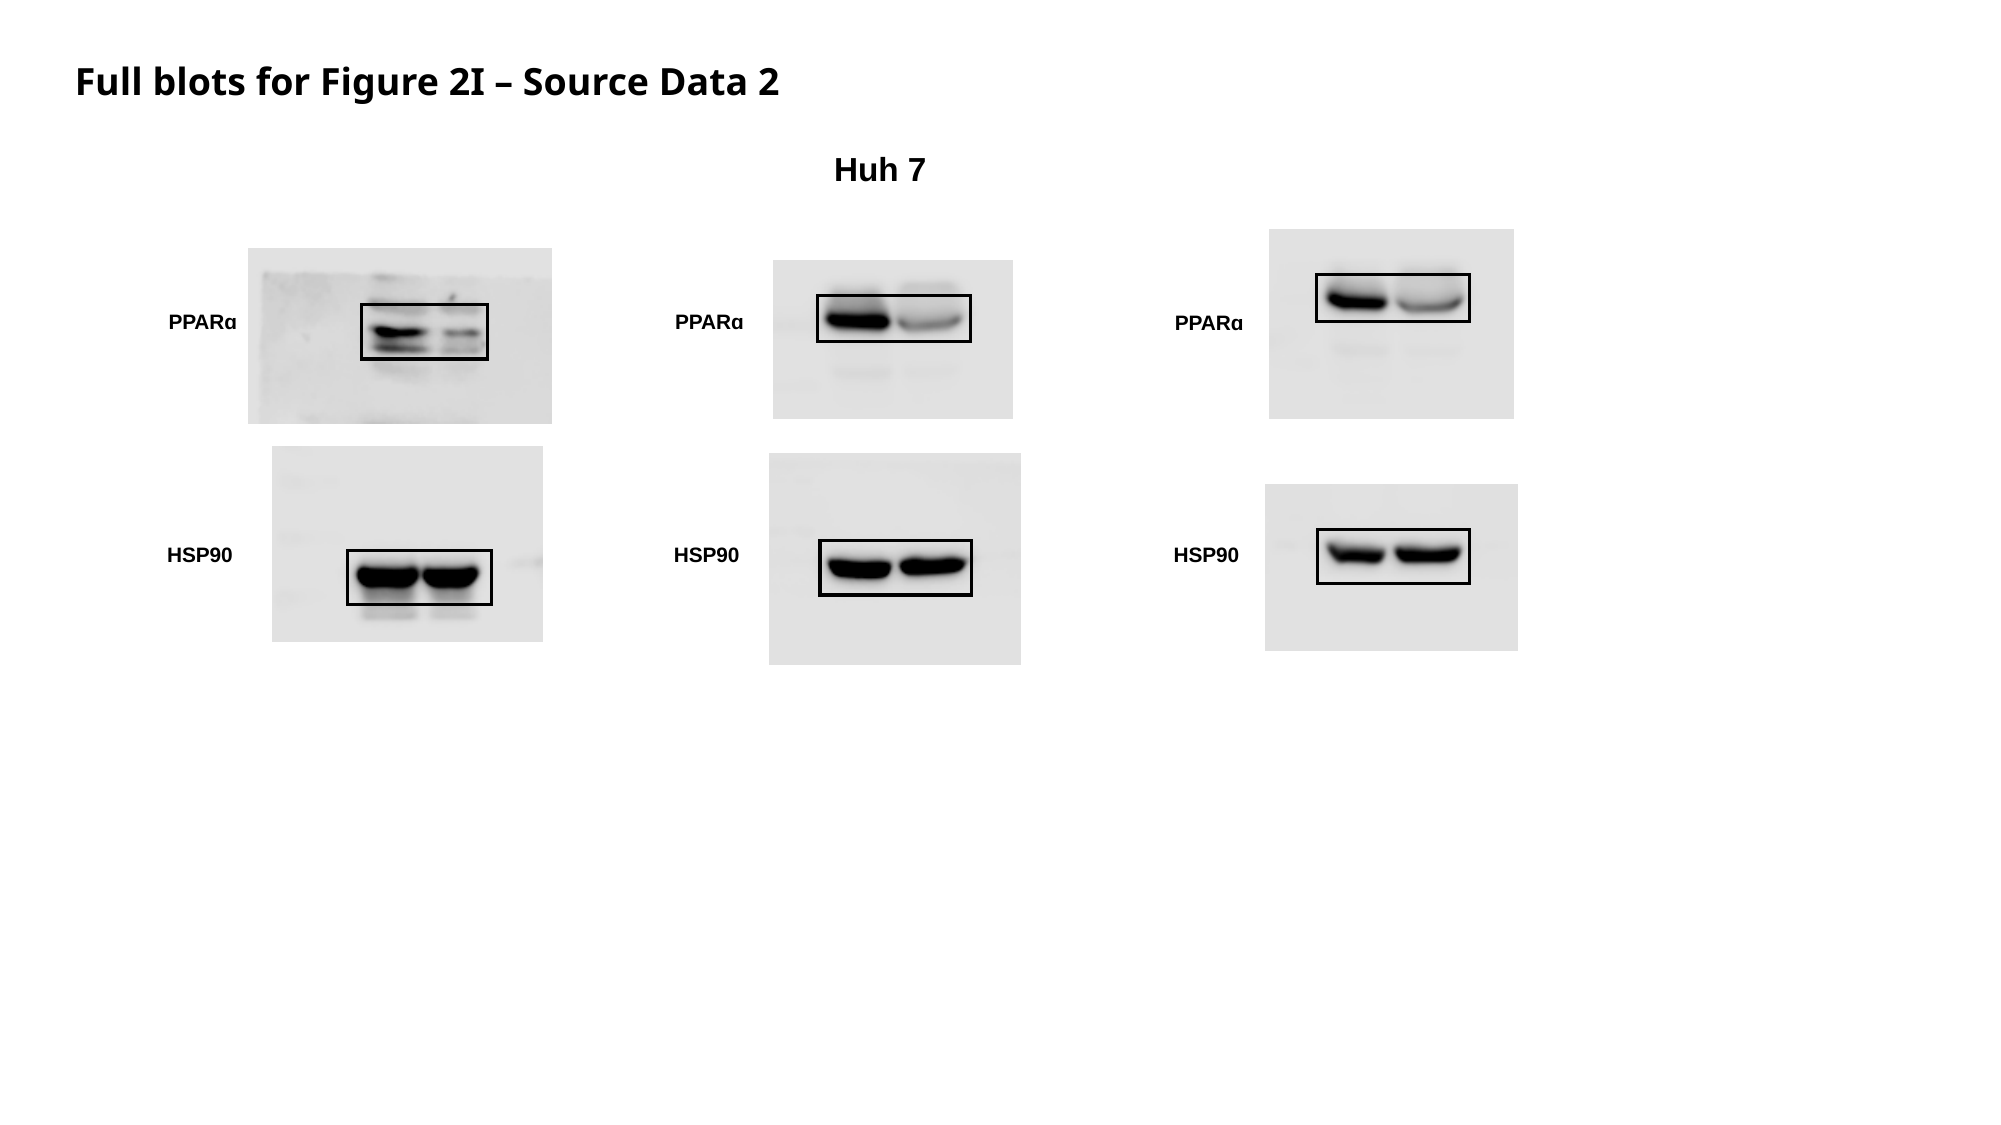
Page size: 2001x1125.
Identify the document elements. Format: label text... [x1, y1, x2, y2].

text_box PPARɑ [153, 301, 248, 342]
text_box HSP90 [658, 533, 755, 574]
picture [272, 446, 543, 642]
text_box PPARɑ [1160, 302, 1259, 342]
text_box Full blots for Figure 2I – Source Data 2 [60, 50, 796, 111]
picture [772, 260, 1013, 419]
text_box HSP90 [152, 533, 248, 574]
picture [769, 453, 1021, 665]
picture [248, 248, 552, 424]
text_box HSP90 [1158, 534, 1254, 575]
text_box PPARɑ [660, 301, 759, 342]
text_box Huh 7 [819, 141, 942, 196]
picture [1265, 484, 1518, 651]
picture [1269, 229, 1514, 419]
